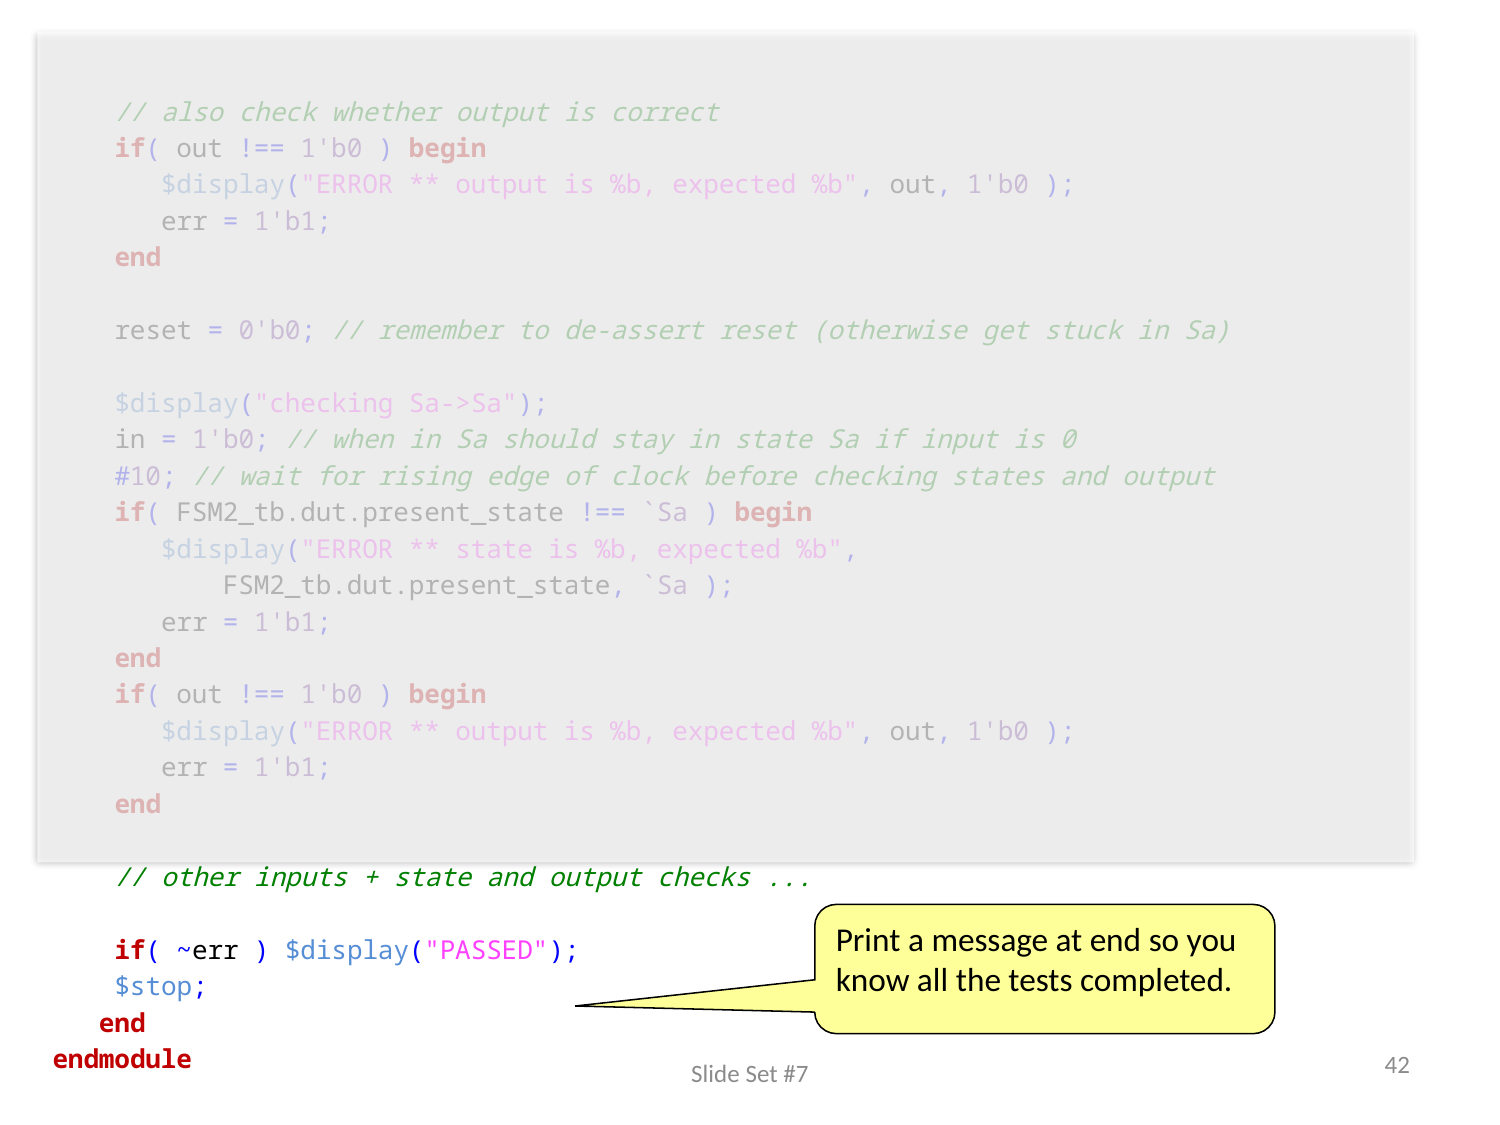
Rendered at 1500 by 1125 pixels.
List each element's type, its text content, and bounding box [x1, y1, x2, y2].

text_box [37, 31, 1415, 863]
text_box Print a message at end so you know all the tests completed. [575, 904, 1275, 1034]
footer Slide Set #7 [512, 1042, 988, 1103]
list // also check whether output is correct if( out !== 1'b0 ) begin $display("ERROR ** output is %b, expected %b", out, 1'b0 ); err = 1'b1; end reset = 0'b0; // remember to de-assert reset (otherwise get stuck in Sa) $display("checking Sa->Sa"); in = 1'b0; // when in Sa should stay in state Sa if input is 0 #10; // wait for rising edge of clock before checking states and output if( FSM2_tb.dut.present_state !== `Sa ) begin $display("ERROR ** state is %b, expected %b", FSM2_tb.dut.present_state, `Sa ); err = 1'b1; end if( out !== 1'b0 ) begin $display("ERROR ** output is %b, expected %b", out, 1'b0 ); err = 1'b1; end // other inputs + state and output checks ... if( ~err ) $display("PASSED"); $stop; end endmodule [37, 870, 1400, 1116]
slide_number 42 [1074, 1033, 1425, 1094]
